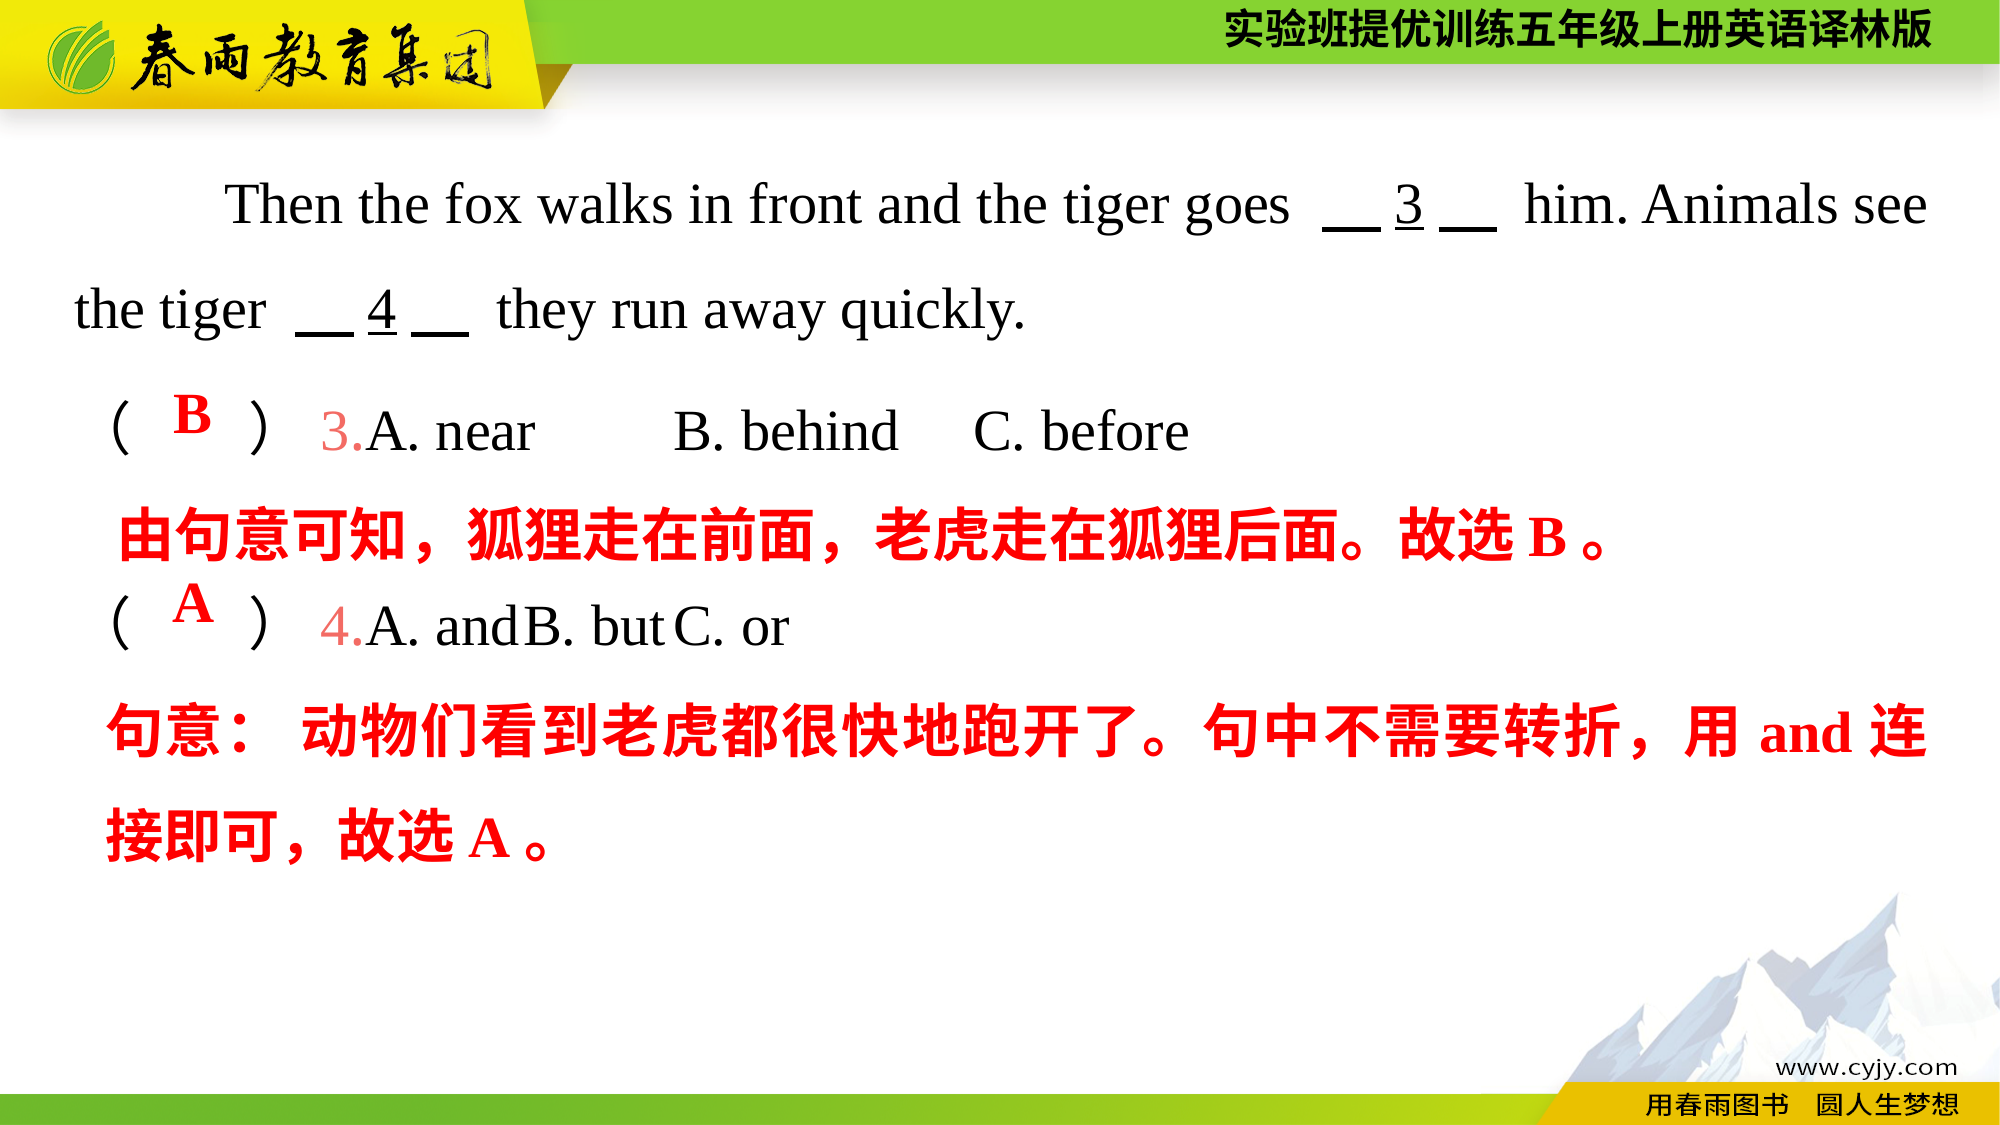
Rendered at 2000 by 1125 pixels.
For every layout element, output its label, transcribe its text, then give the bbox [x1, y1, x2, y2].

picture [0, 0, 2000, 1125]
text_box 由句意可知，狐狸走在前面，老虎走在狐狸后面。故选B。 [102, 455, 1707, 576]
text_box A [157, 557, 230, 642]
text_box 句意： 动物们看到老虎都很快地跑开了。句中不需要转折，用and连接即可，故选A。 [90, 651, 1943, 876]
text_box （ ）3.A. near B. behind C. before （ ）4.A. and B. but C. or [58, 349, 1943, 665]
text_box B [158, 367, 228, 453]
list Then the fox walks in front and the tiger goes 3 him. Animals see the tiger 4 they run away quickly. [59, 122, 1944, 456]
